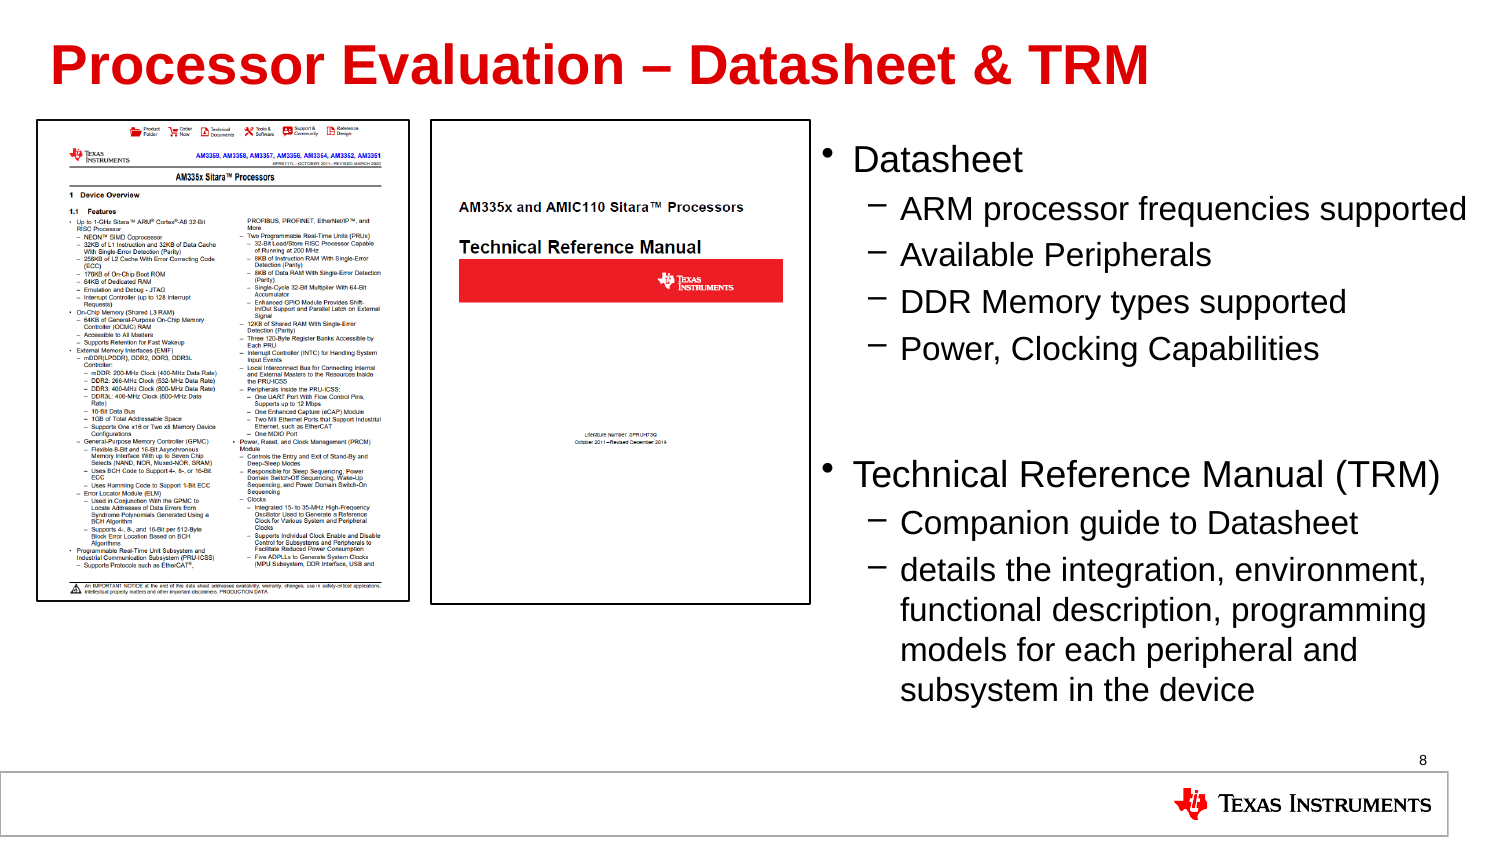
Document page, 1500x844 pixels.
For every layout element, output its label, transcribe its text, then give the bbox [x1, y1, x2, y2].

picture [37, 121, 409, 600]
list Datasheet ARM processor frequencies supported Available Peripherals DDR Memory types supported Power, Clocking Capabilities Technical Reference Manual (TRM) Companion guide to Datasheet details the integration, environment, functional description, programming models for each peripheral and subsystem in the device [808, 128, 1483, 738]
slide_number 8 [1089, 744, 1440, 770]
picture [1174, 788, 1431, 820]
title Processor Evaluation – Datasheet & TRM [37, 17, 1426, 119]
picture [431, 121, 810, 603]
